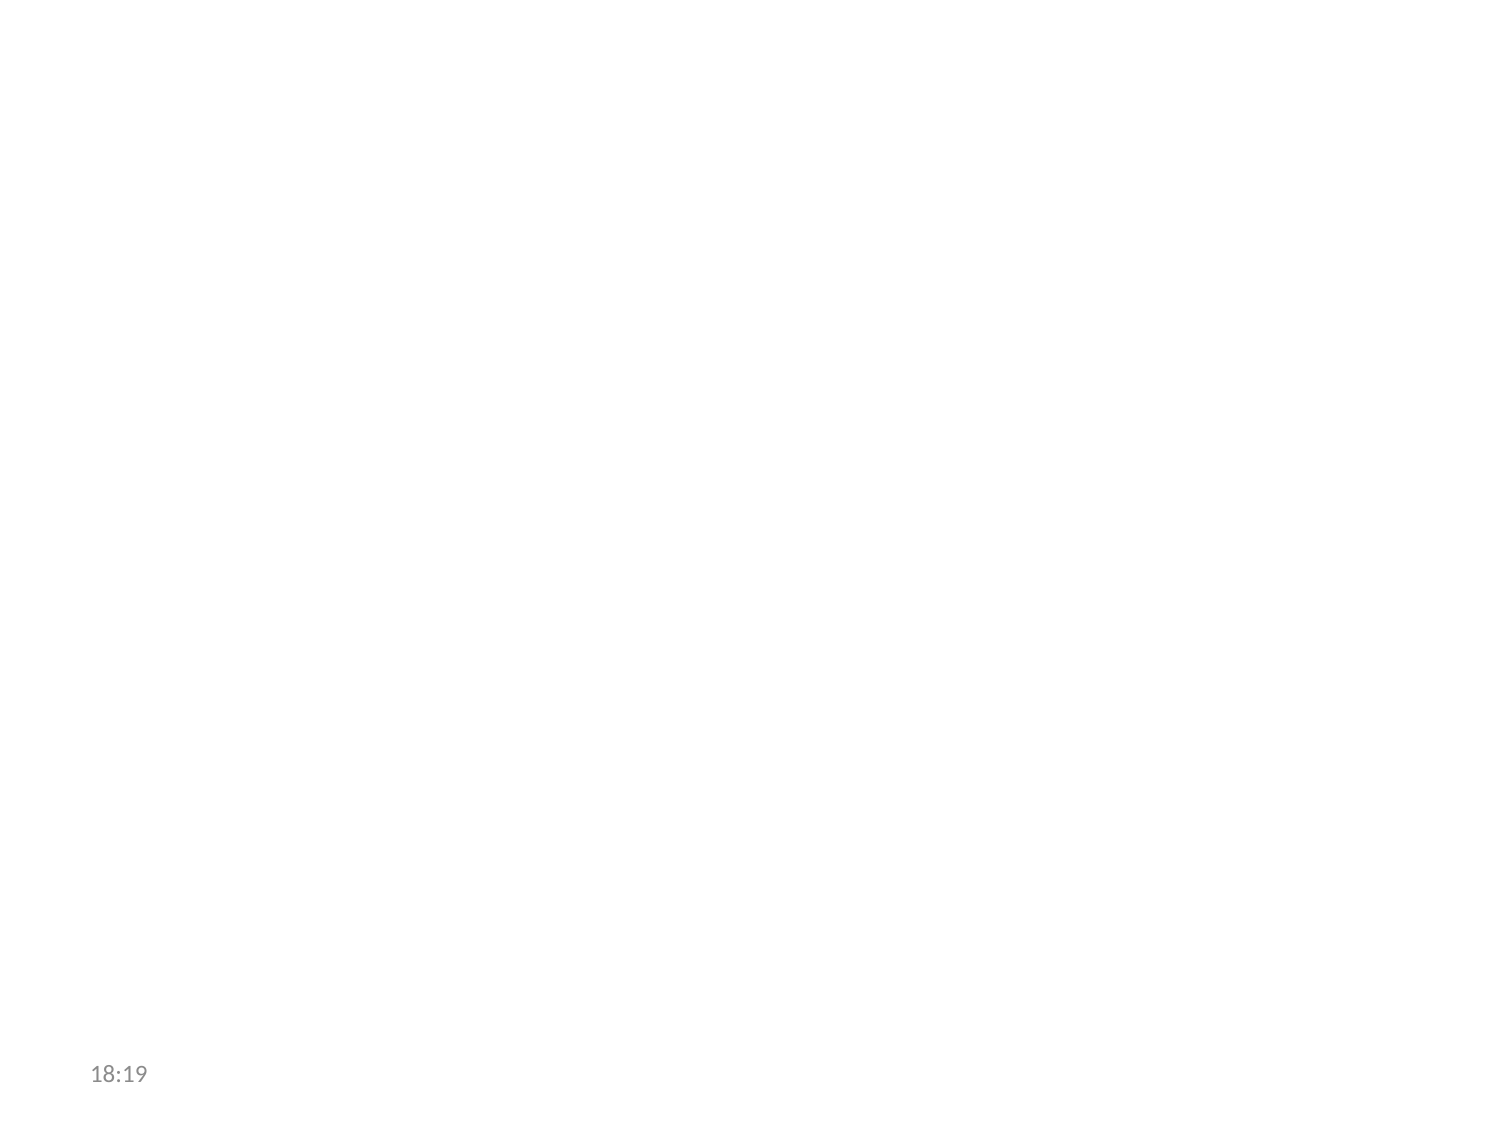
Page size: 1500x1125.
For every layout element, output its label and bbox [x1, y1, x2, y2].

slide_number [75, 1042, 425, 1103]
